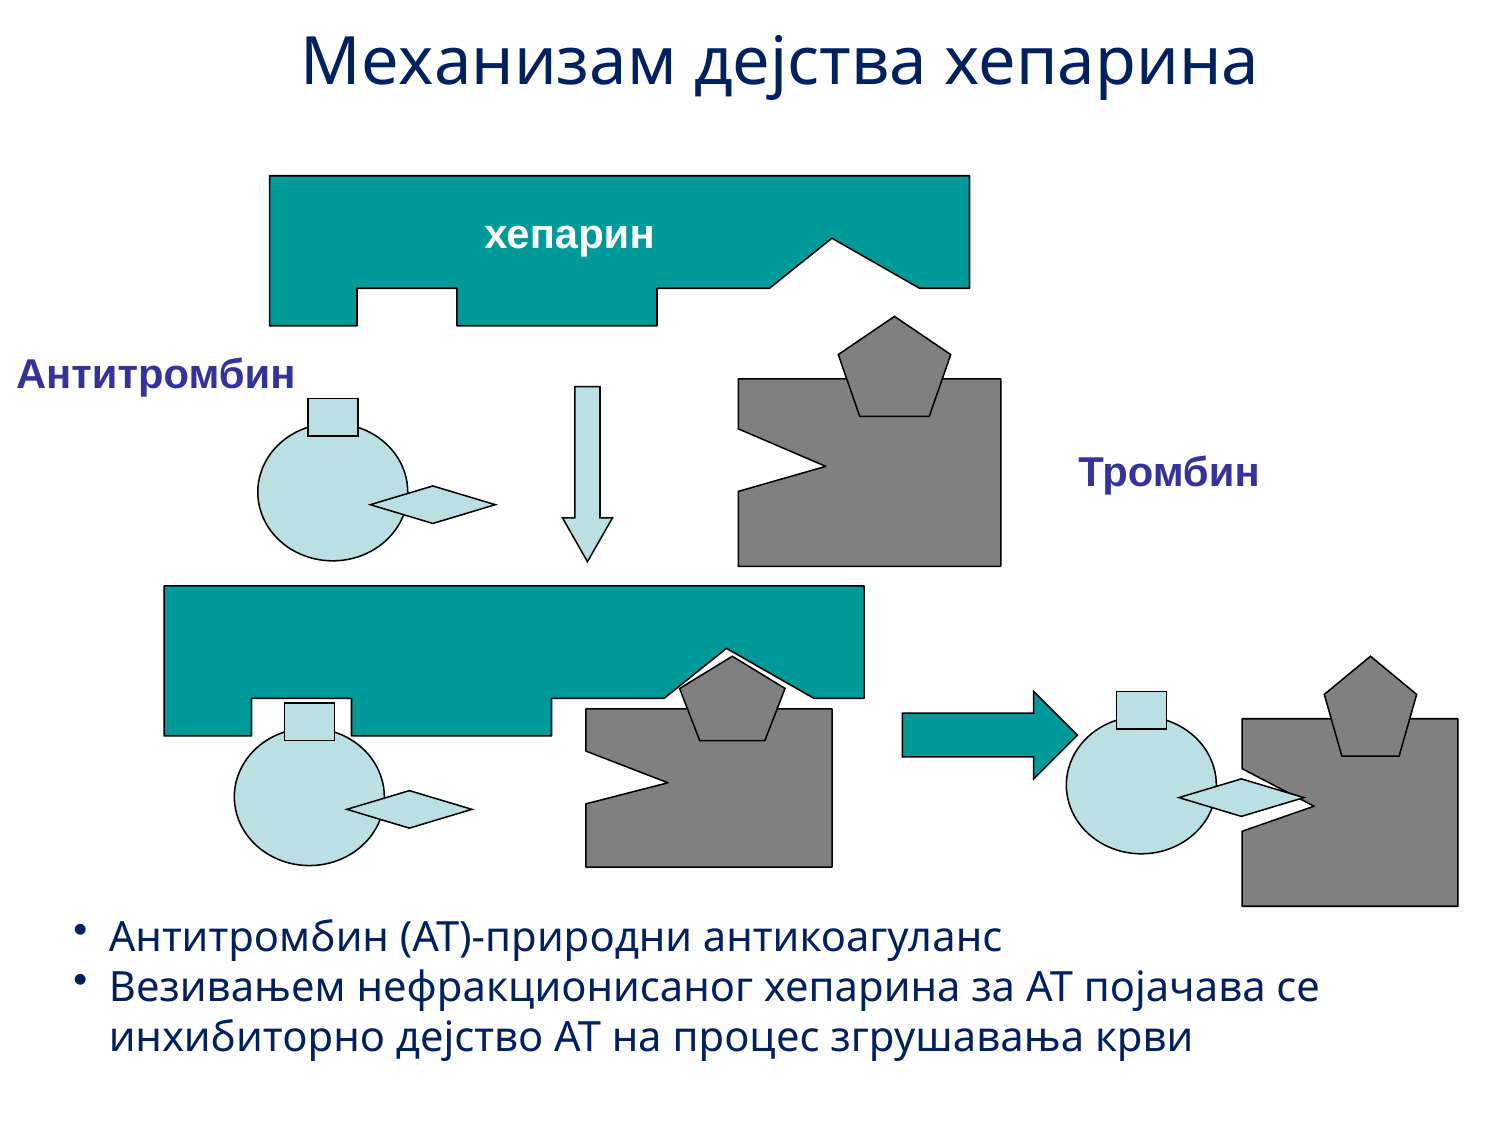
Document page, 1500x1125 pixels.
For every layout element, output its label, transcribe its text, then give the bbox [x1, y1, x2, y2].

text_box хепарин [469, 199, 670, 264]
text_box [257, 398, 496, 562]
text_box Антитромбин [1, 339, 311, 405]
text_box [234, 702, 473, 866]
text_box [1241, 656, 1458, 907]
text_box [738, 316, 1002, 567]
text_box Тромбин [1063, 437, 1275, 503]
text_box [164, 585, 865, 736]
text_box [585, 655, 833, 868]
title Механизам дејства хепарина [199, 0, 1362, 163]
text_box [269, 175, 970, 326]
text_box [562, 386, 613, 562]
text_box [1066, 691, 1305, 855]
text_box [902, 691, 1061, 779]
text_box Антитромбин (АТ)-природни антикоагуланс Везивањем нефракционисаног хепарина за АТ појачава се инхибиторно дејство АТ на процес згрушавања крви [58, 902, 1430, 1113]
